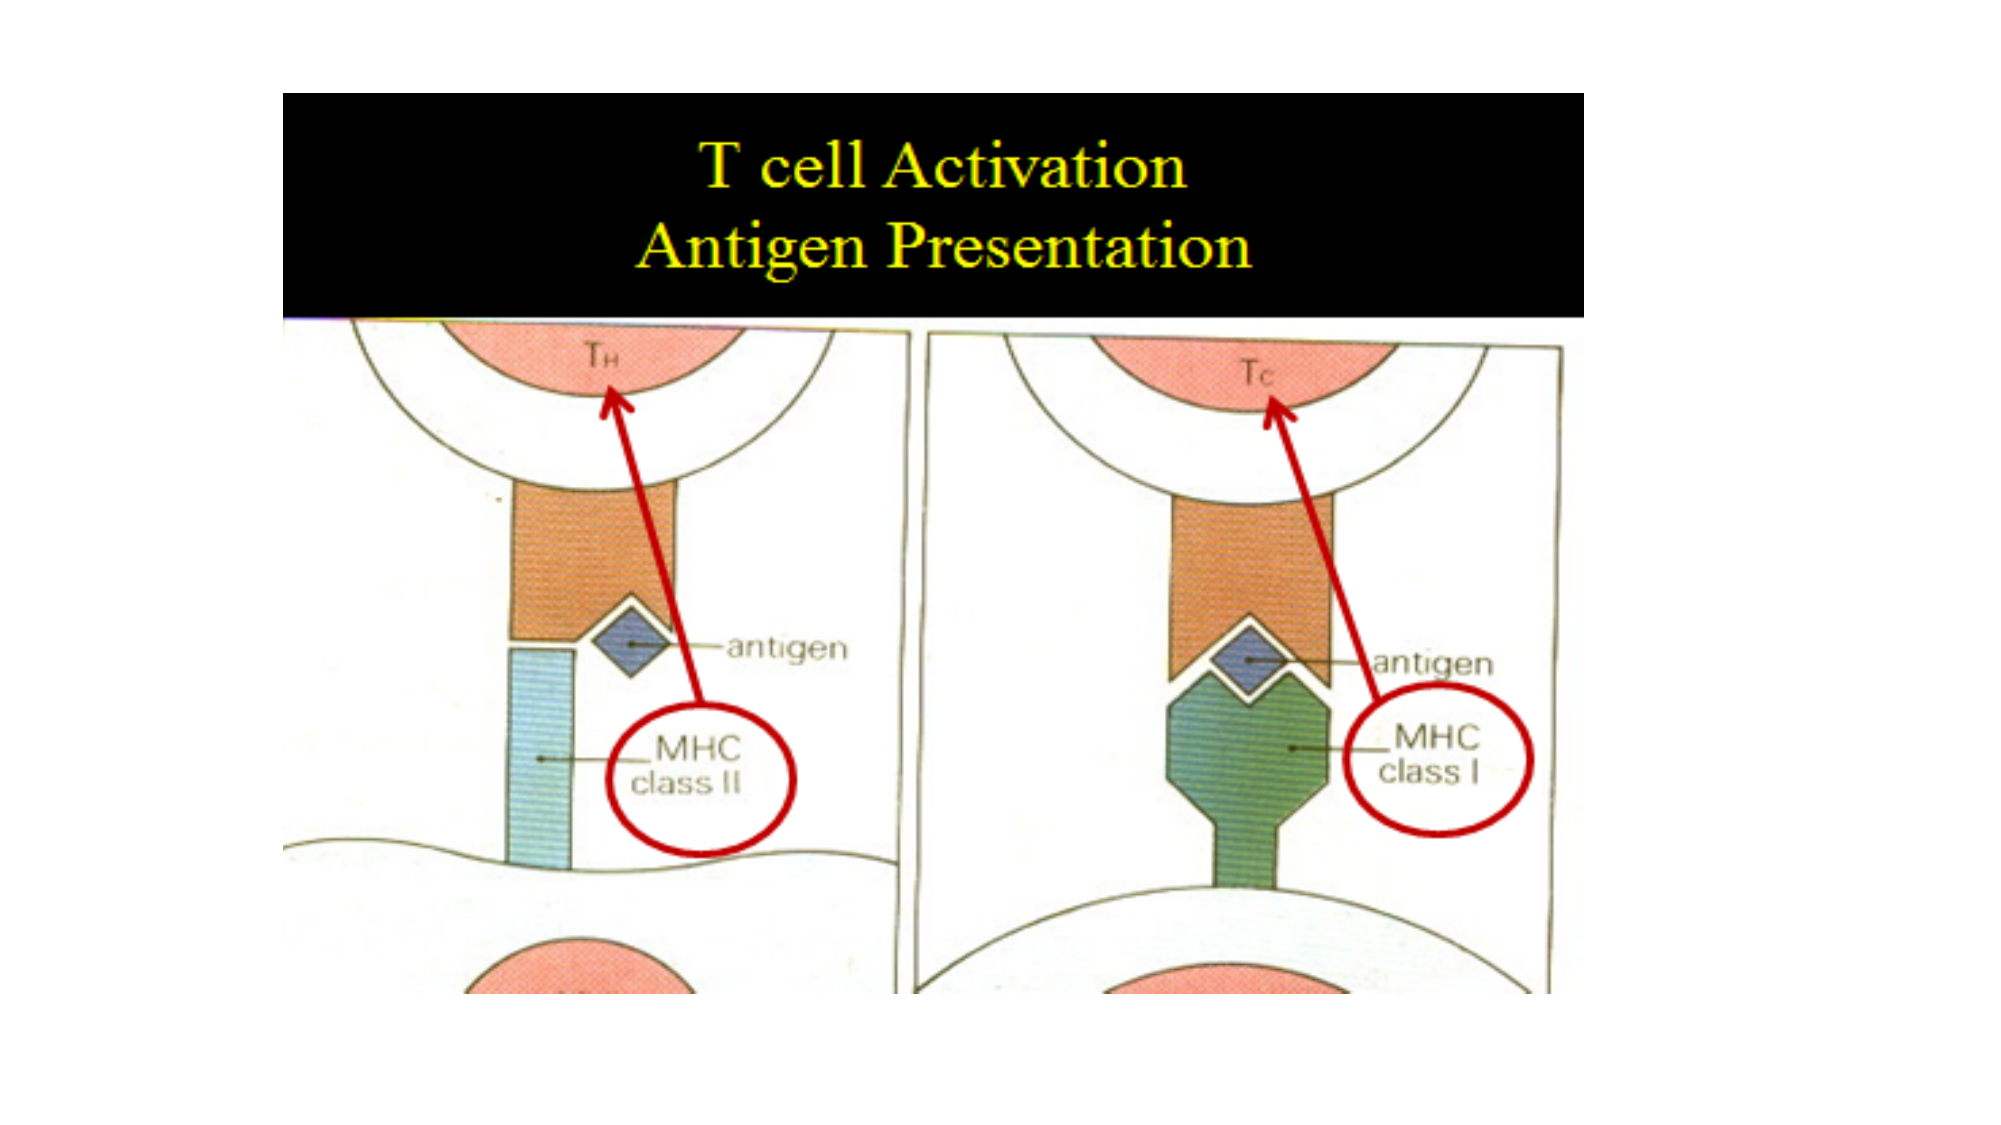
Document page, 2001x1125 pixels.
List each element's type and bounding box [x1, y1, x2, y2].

picture [283, 93, 1584, 994]
